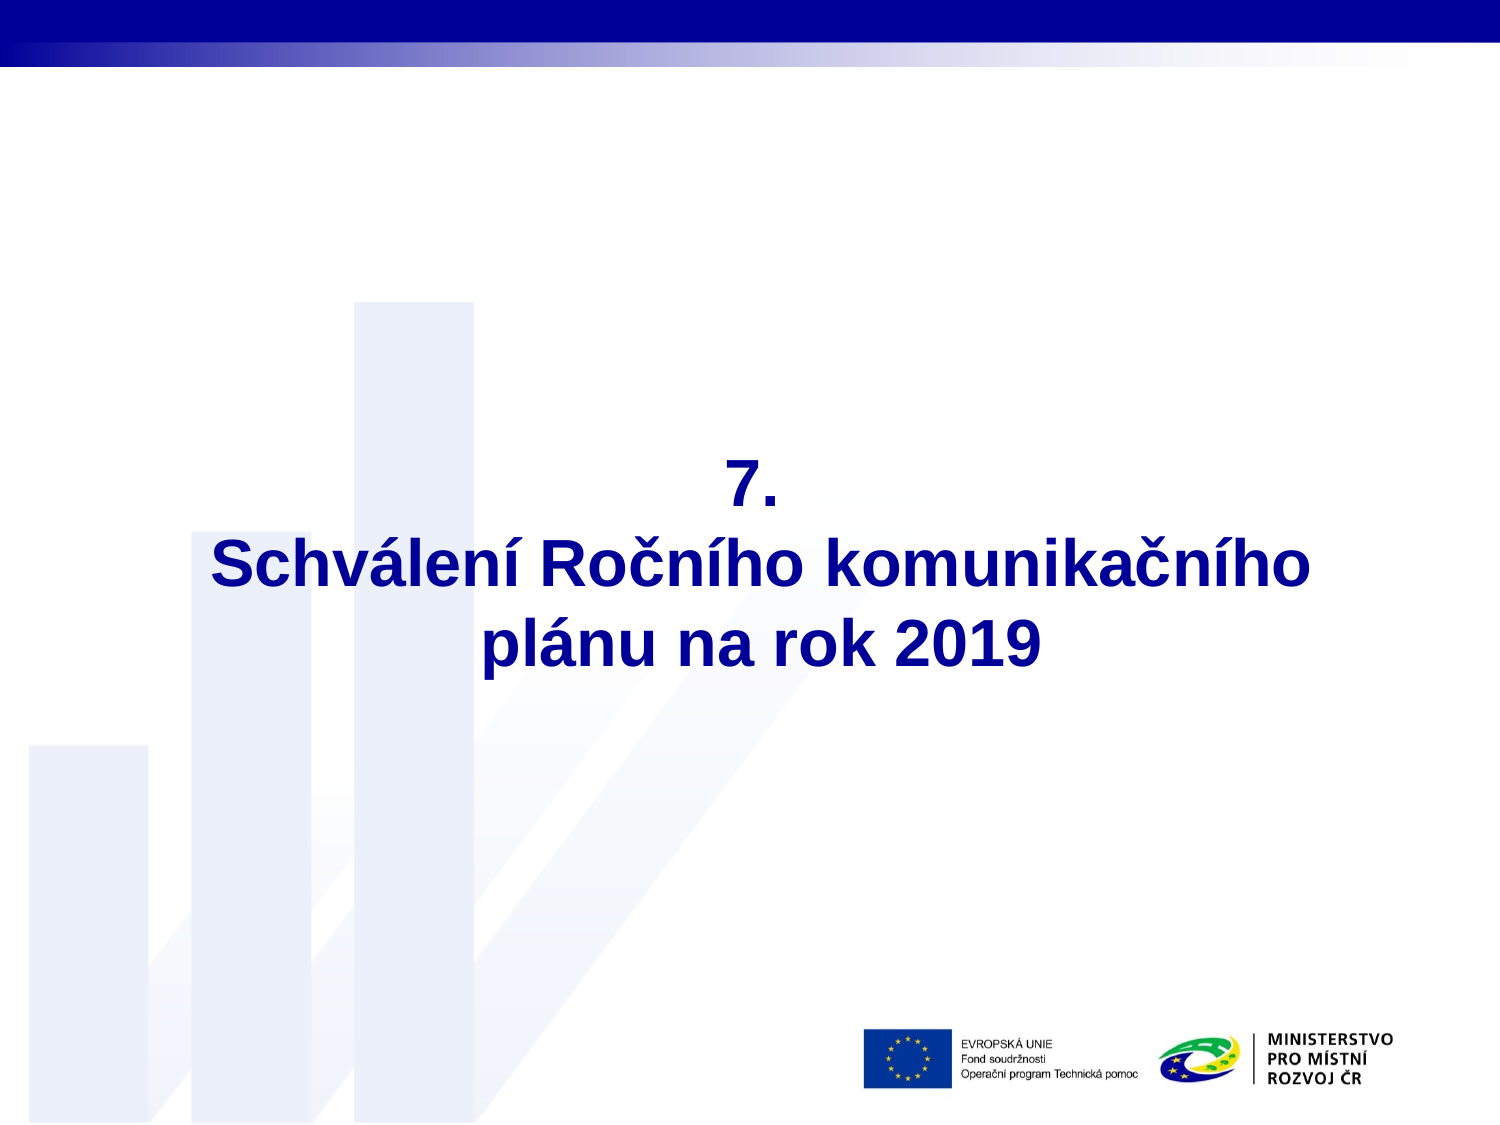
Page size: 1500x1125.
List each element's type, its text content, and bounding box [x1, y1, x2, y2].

text_box 7. Schválení Ročního komunikačního plánu na rok 2019 [183, 432, 1341, 688]
picture [29, 302, 1412, 1125]
